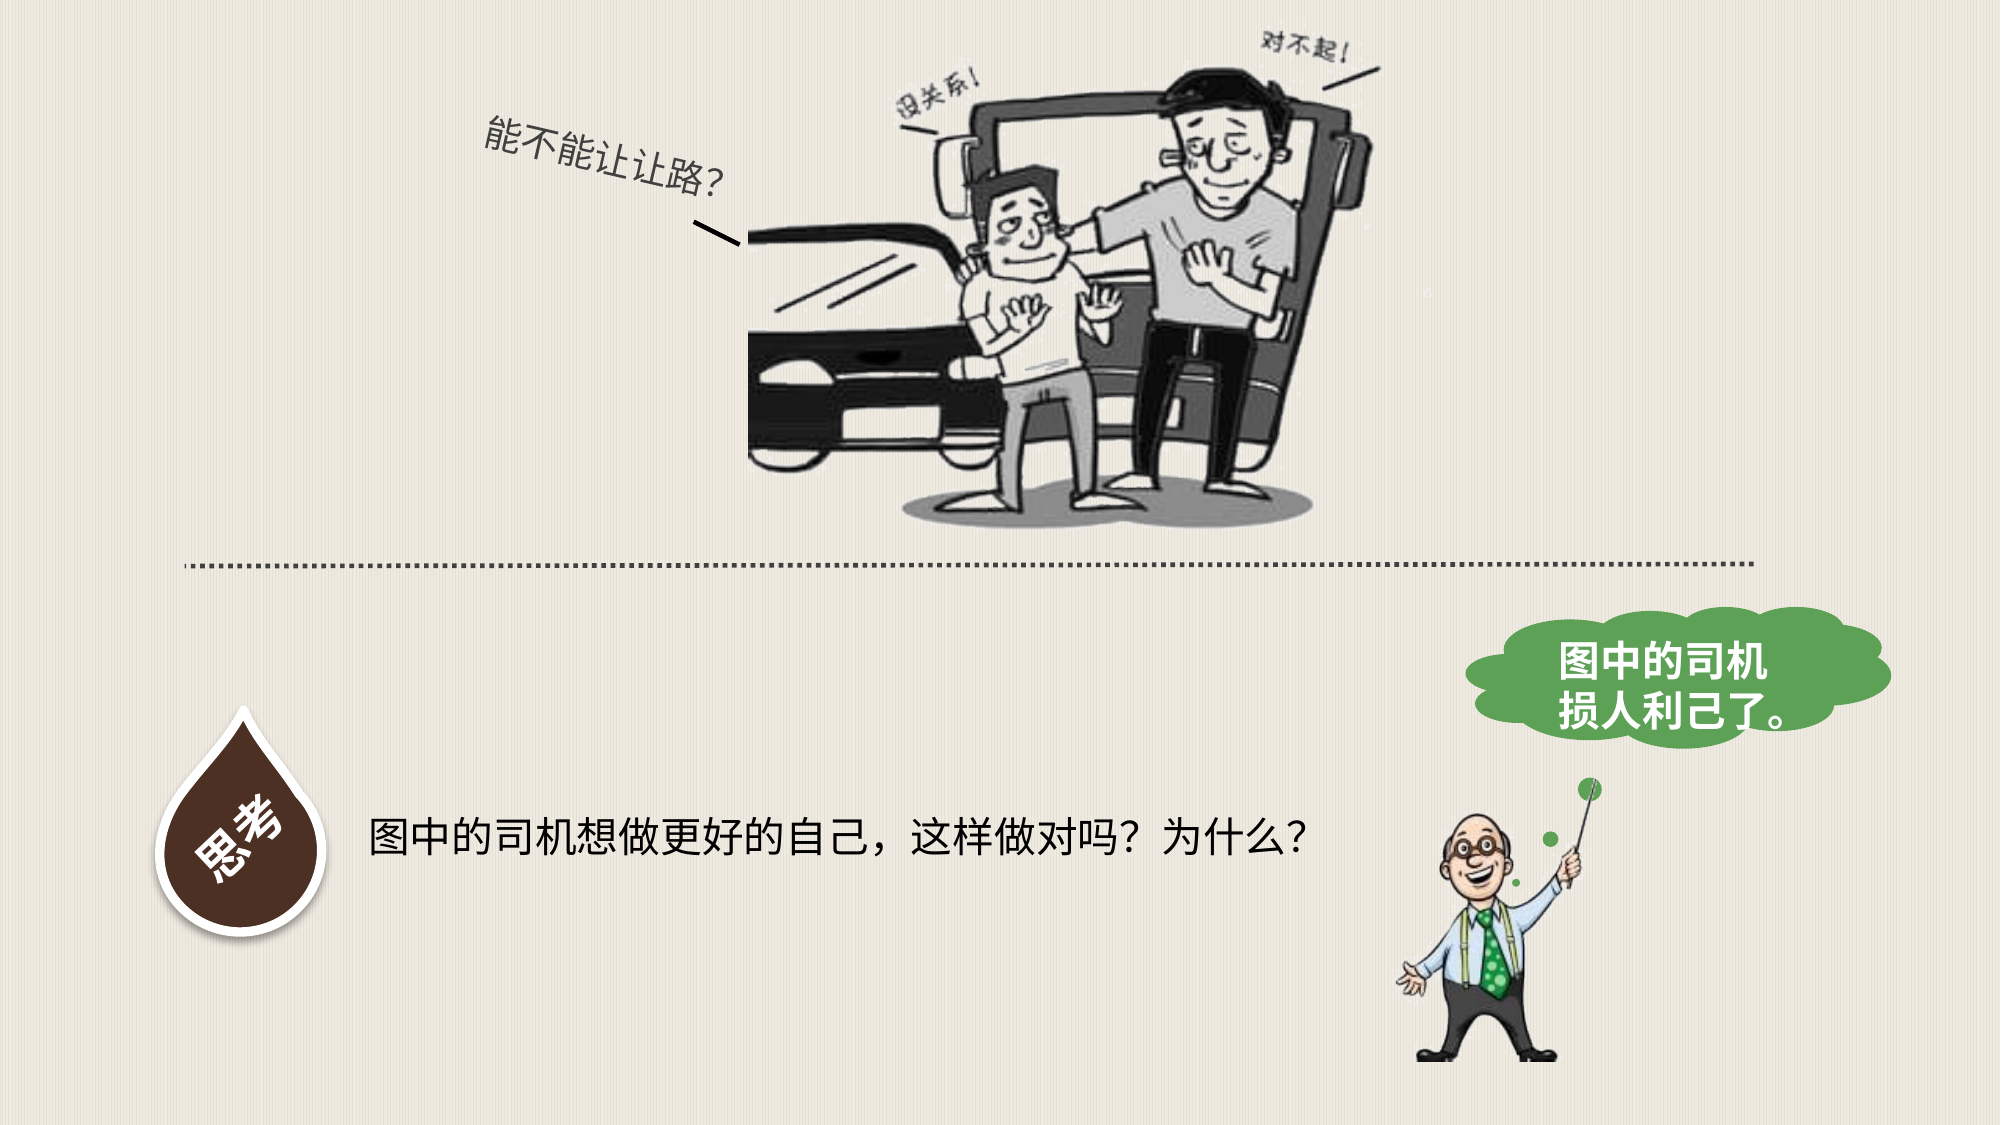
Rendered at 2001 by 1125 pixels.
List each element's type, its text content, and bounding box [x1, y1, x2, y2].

text_box 思考 [159, 710, 322, 932]
text_box 能不能让让路？ [464, 97, 748, 221]
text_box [1302, 606, 1892, 1062]
picture [748, 0, 1457, 545]
text_box 图中的司机想做更好的自己，这样做对吗？为什么？ [353, 803, 1302, 869]
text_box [693, 221, 740, 245]
